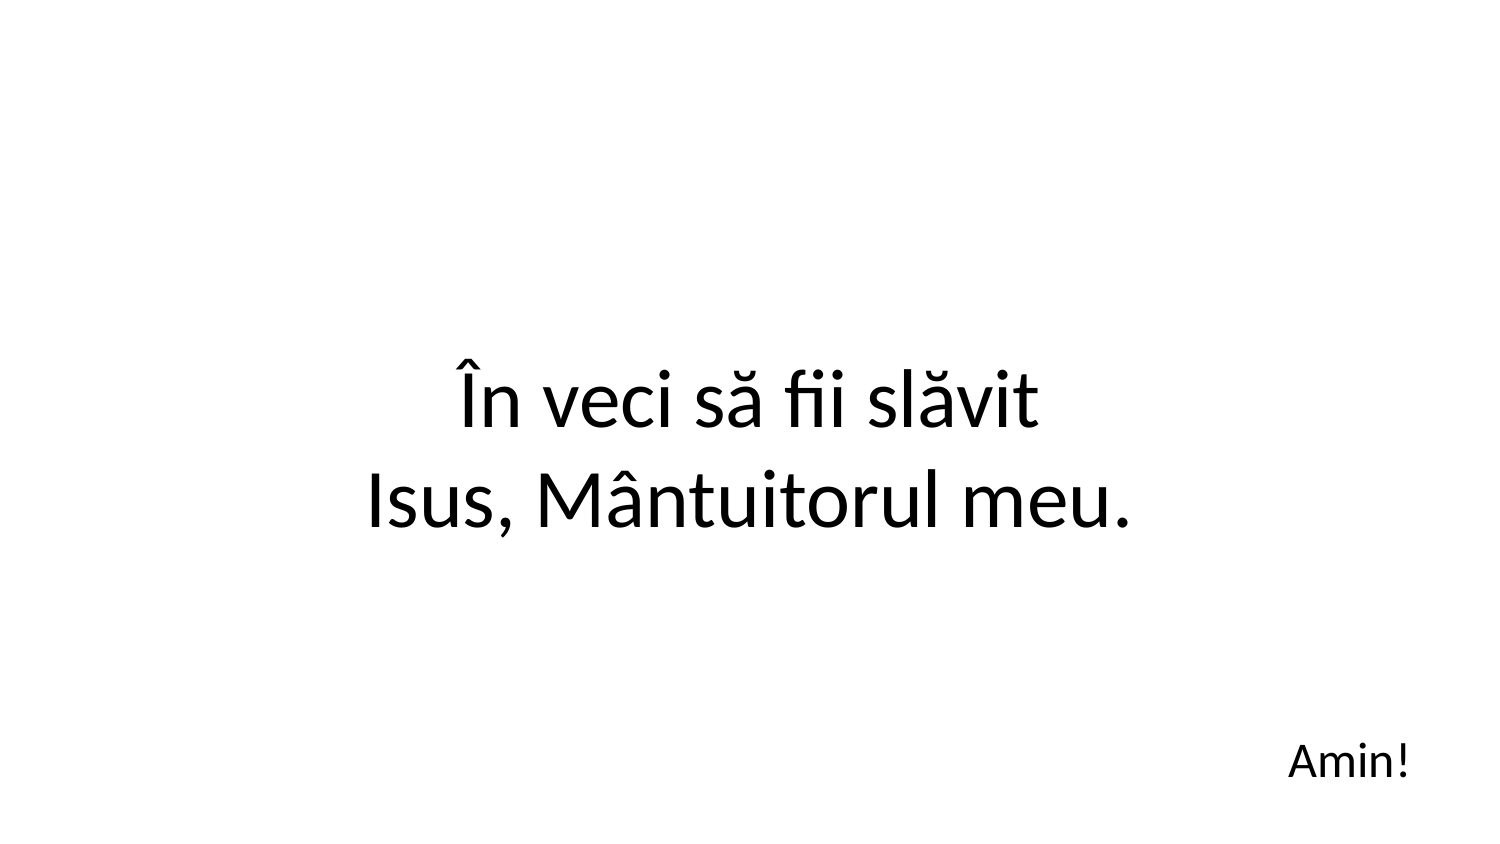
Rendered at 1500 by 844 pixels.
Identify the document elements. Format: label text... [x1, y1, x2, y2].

text_box Amin! [1273, 674, 1427, 795]
text_box În veci să fii slăvit Isus, Mântuitorul meu. [350, 292, 1150, 552]
